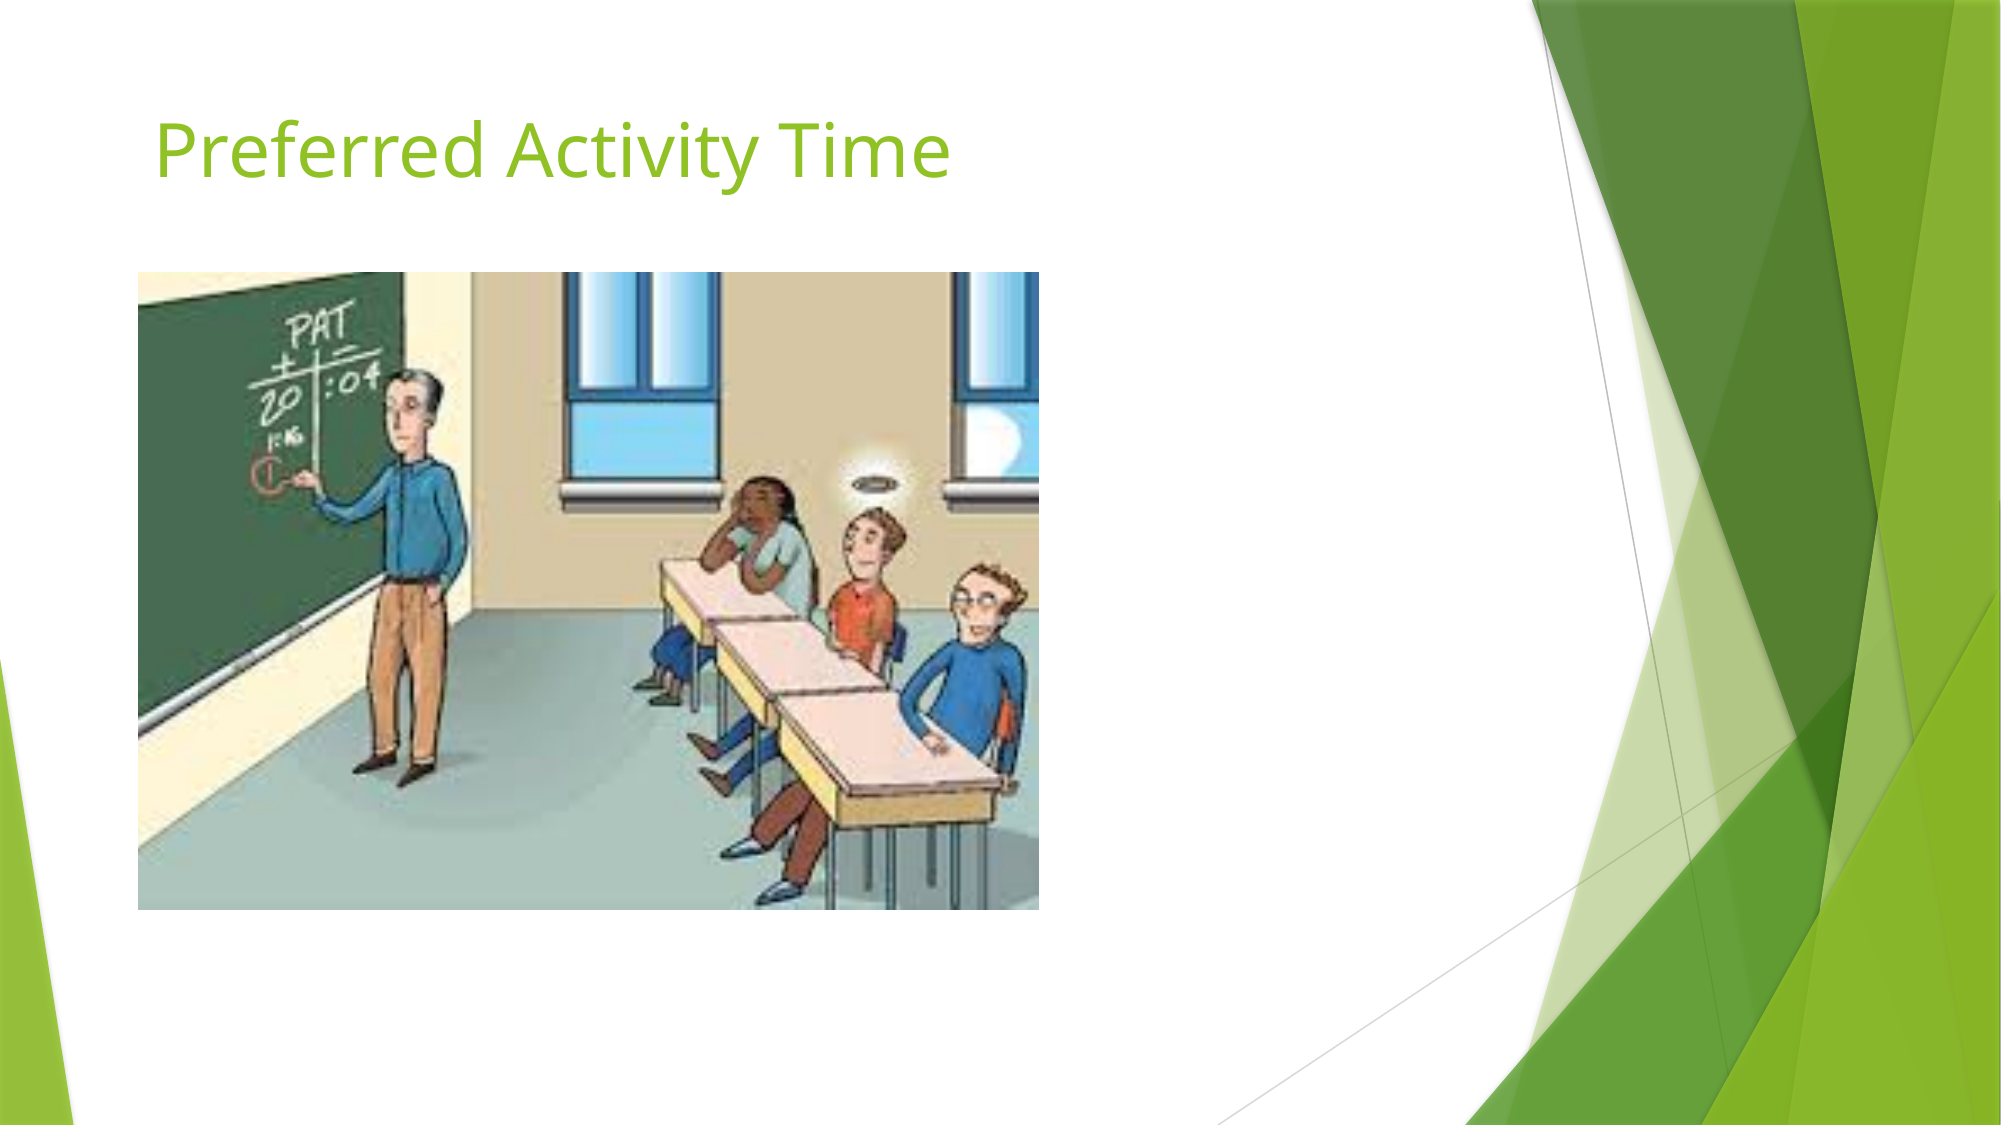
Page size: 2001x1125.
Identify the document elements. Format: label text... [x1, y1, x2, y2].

title Preferred Activity Time [138, 95, 1549, 313]
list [137, 272, 1039, 911]
